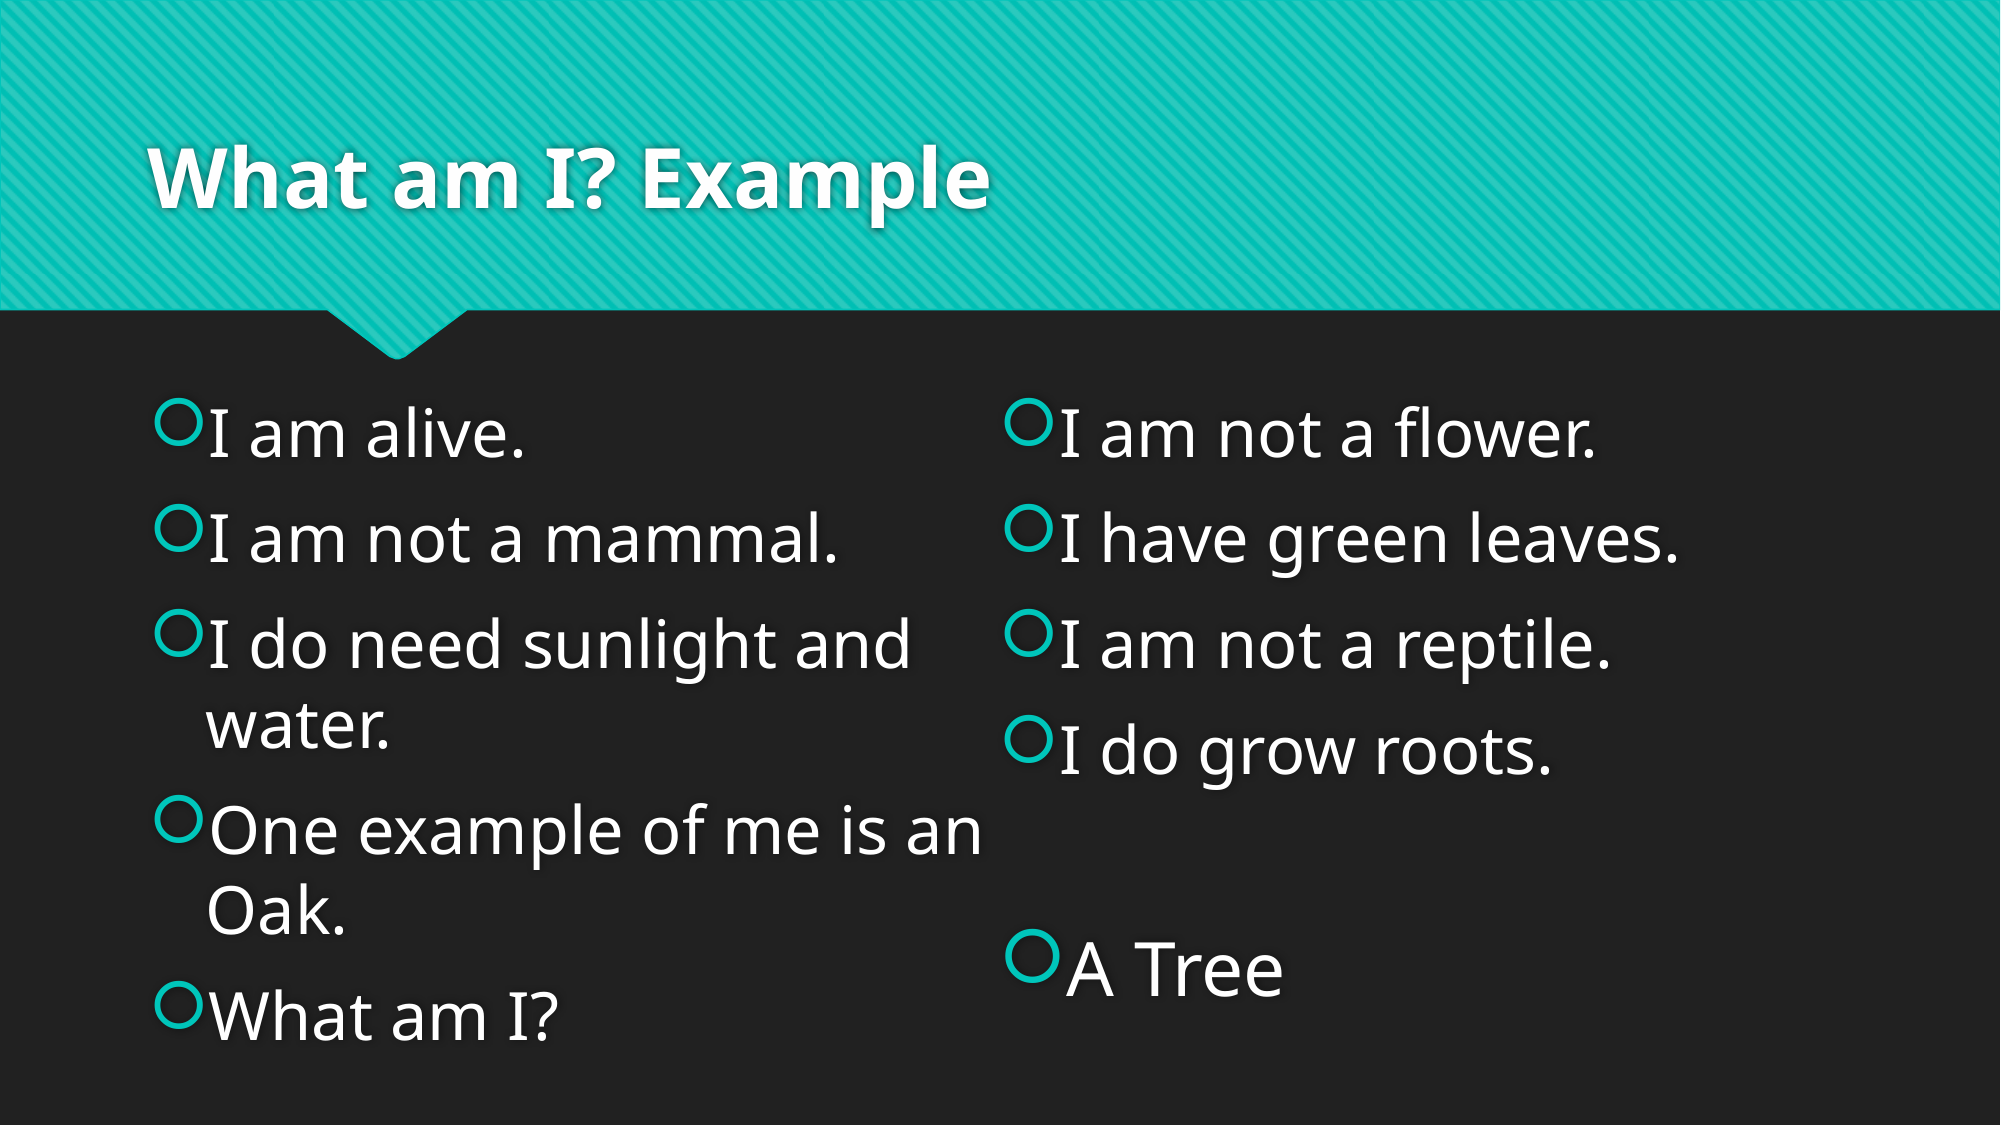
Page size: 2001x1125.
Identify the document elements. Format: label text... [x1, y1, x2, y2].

list I am alive. I am not a mammal. I do need sunlight and water. One example of me is an Oak. What am I? I am not a flower. I have green leaves. I am not a reptile. I do grow roots. A Tree [134, 364, 1866, 1080]
title What am I? Example [132, 73, 1868, 233]
